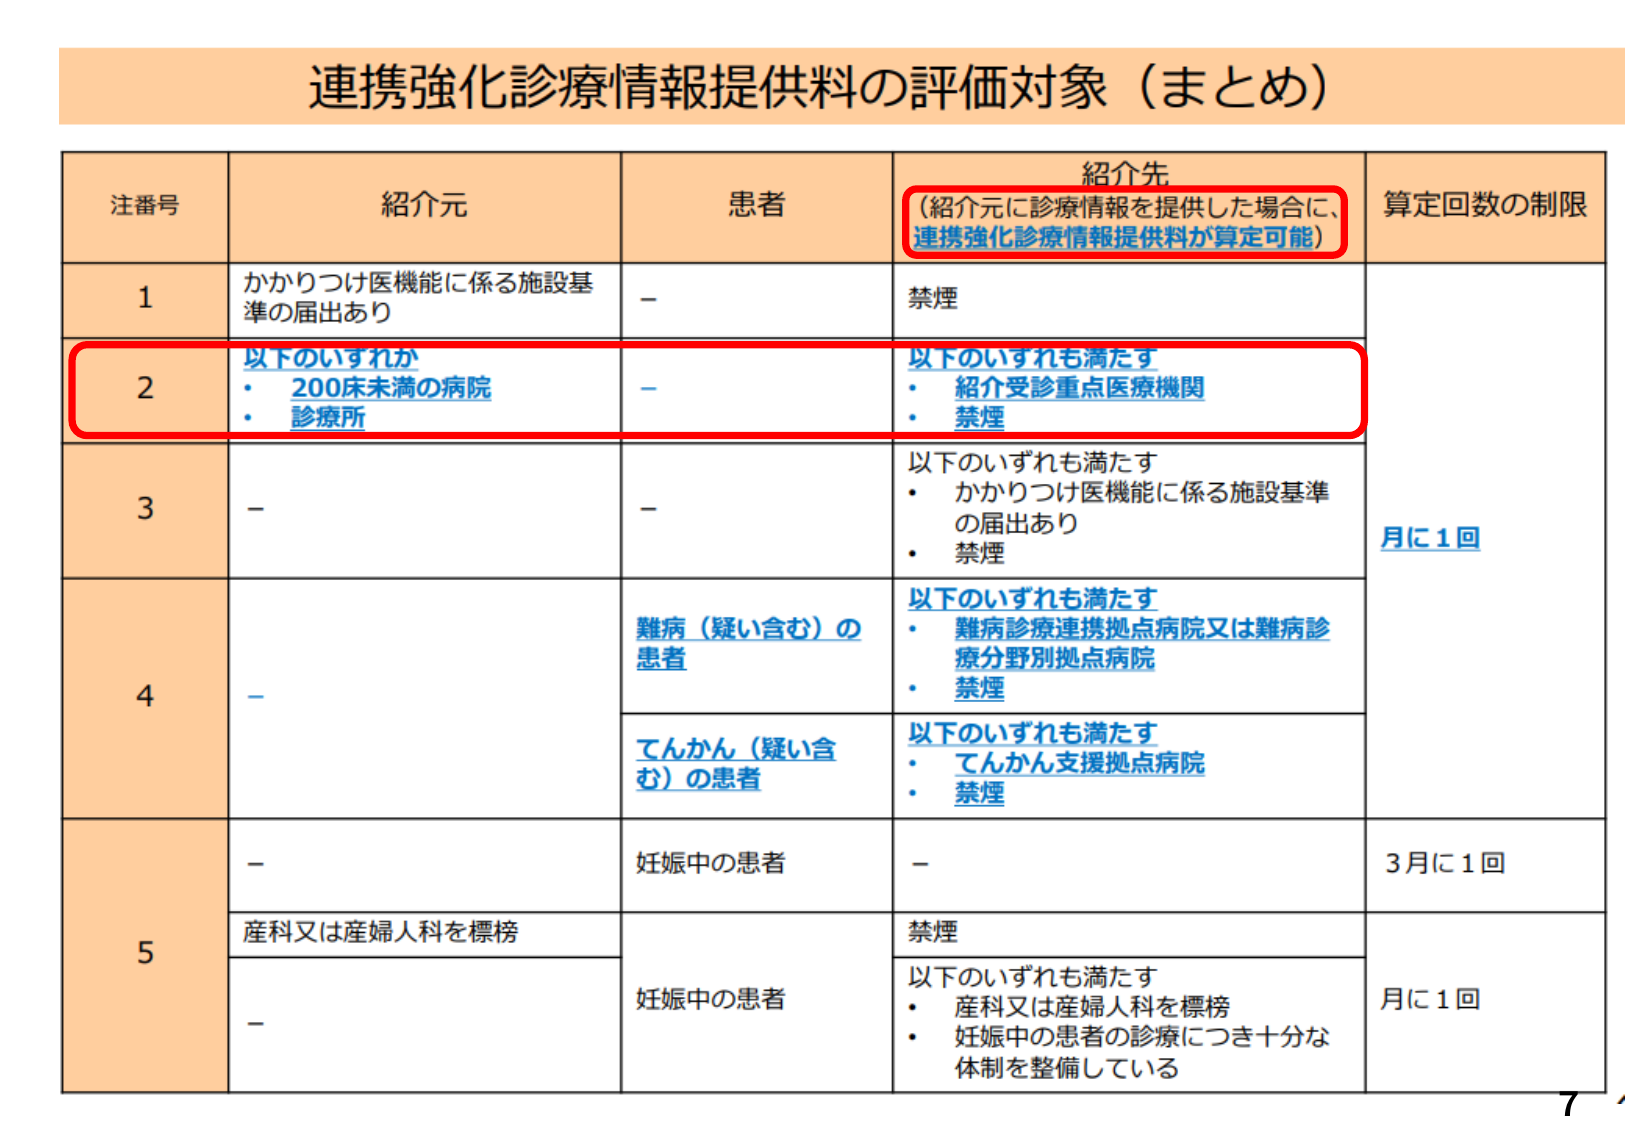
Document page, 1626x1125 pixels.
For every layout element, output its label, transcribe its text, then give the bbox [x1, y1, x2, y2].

picture [59, 45, 1625, 1104]
slide_number ７ [1235, 1104, 1602, 1125]
